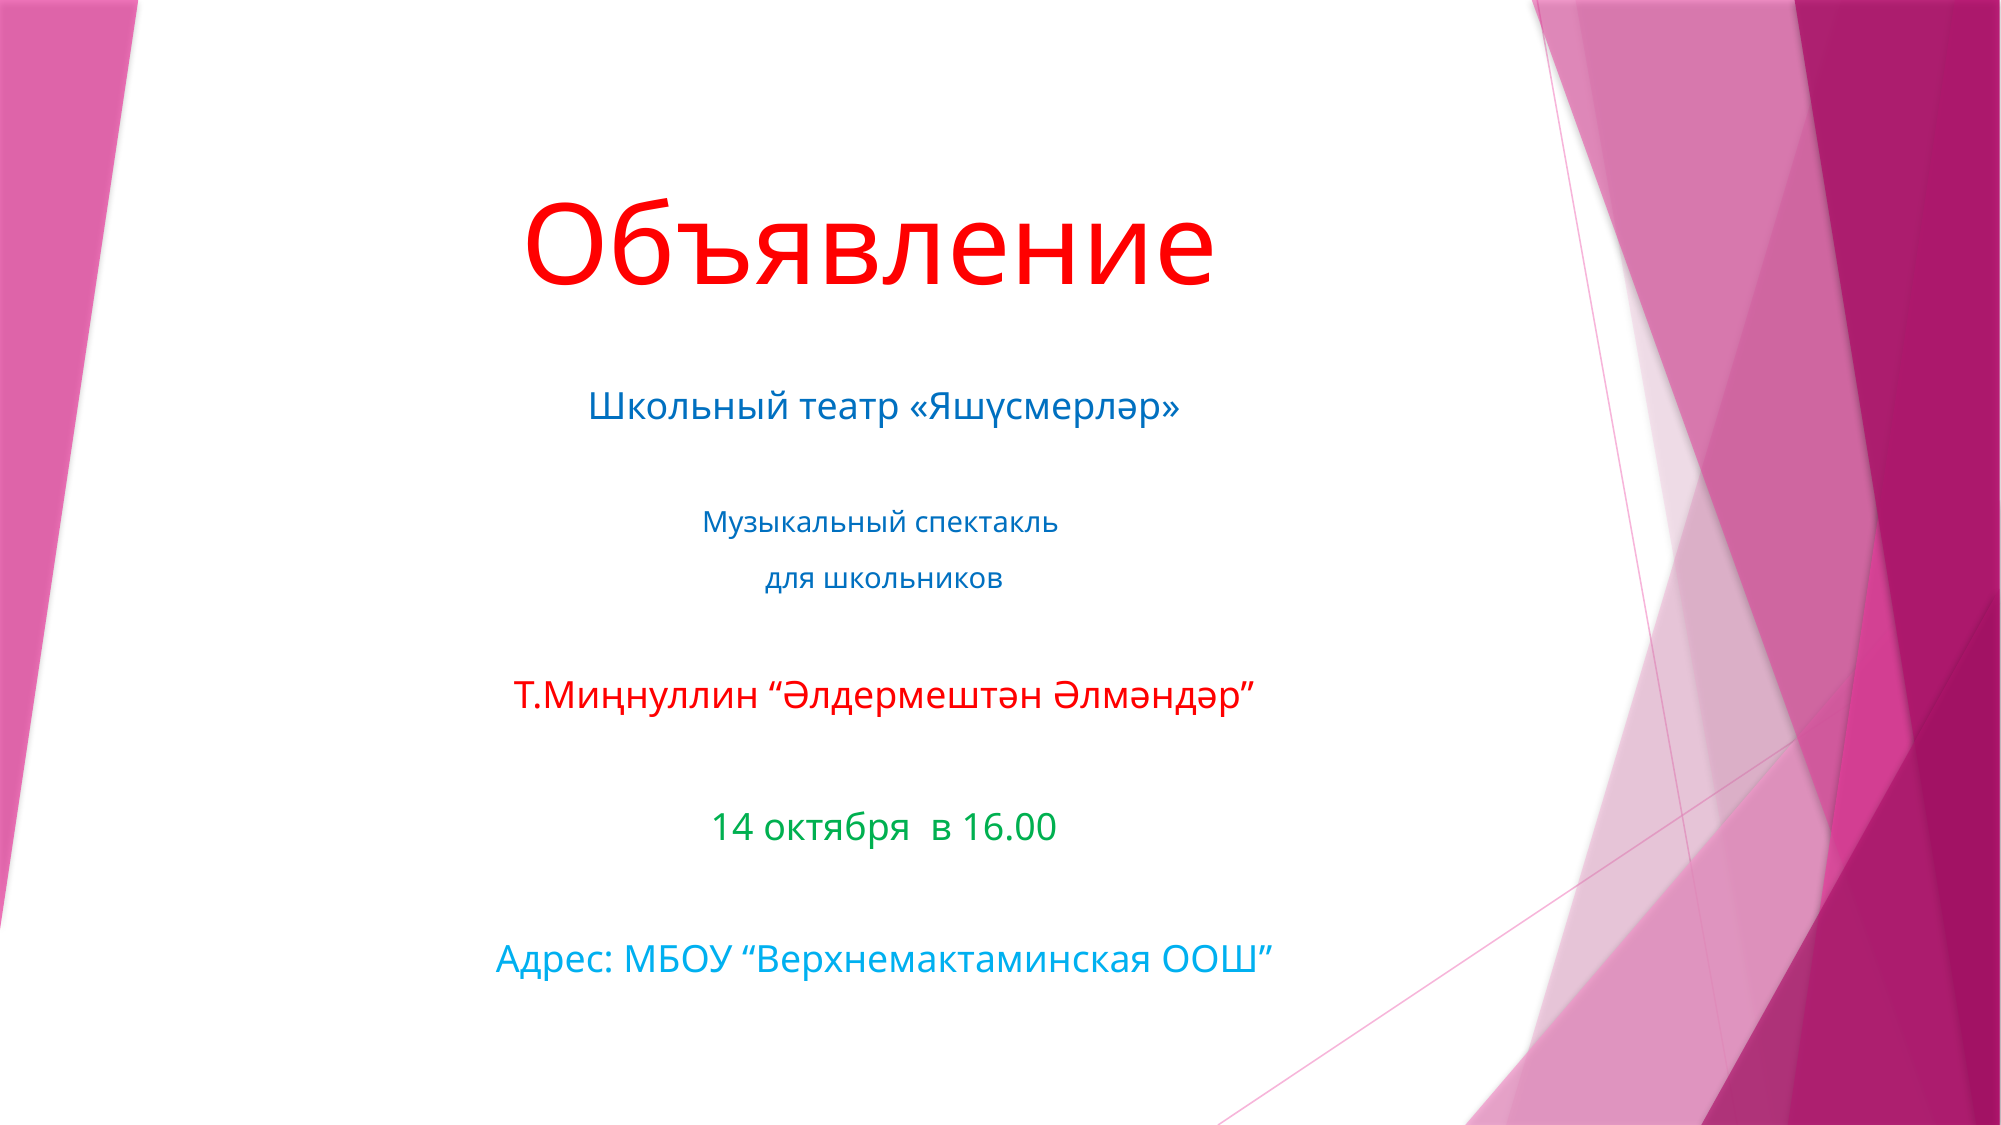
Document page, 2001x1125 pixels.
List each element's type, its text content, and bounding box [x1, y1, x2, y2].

subtitle Школьный театр «Яшүсмерләр» Музыкальный спектакль для школьников Т.Миңнуллин “Әлдермештән Әлмәндәр” 14 октября в 16.00 Адрес: МБОУ “Верхнемактаминская ООШ” [247, 374, 1522, 1039]
title Объявление [247, 154, 1522, 315]
